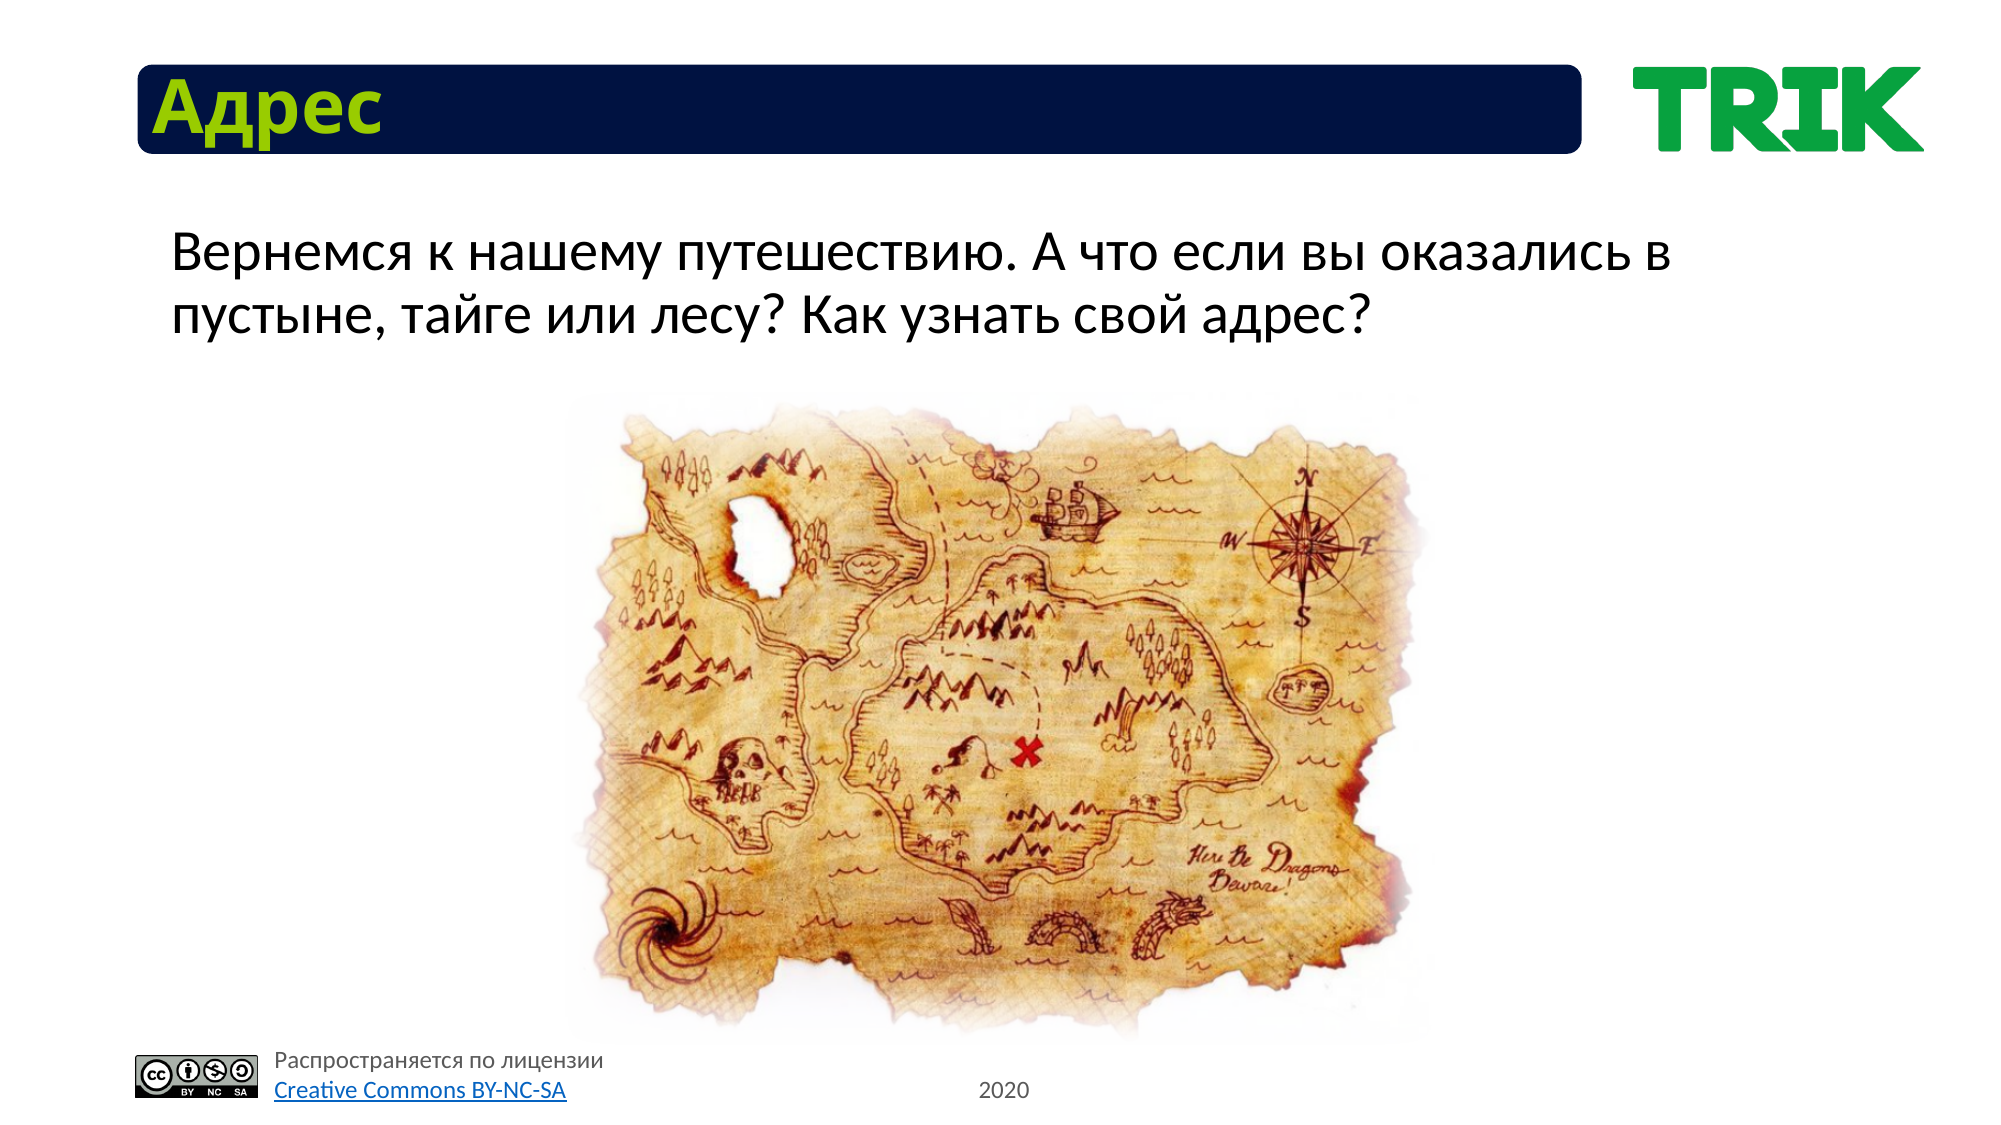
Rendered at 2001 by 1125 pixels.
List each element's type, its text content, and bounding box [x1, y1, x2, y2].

picture [1631, 64, 1924, 154]
picture [563, 390, 1437, 1048]
title Адрес [137, 61, 1582, 163]
picture [135, 1055, 258, 1098]
list Вернемся к нашему путешествию. А что если вы оказались в пустыне, тайге или лесу? Как узнать свой адрес? [137, 212, 1863, 407]
